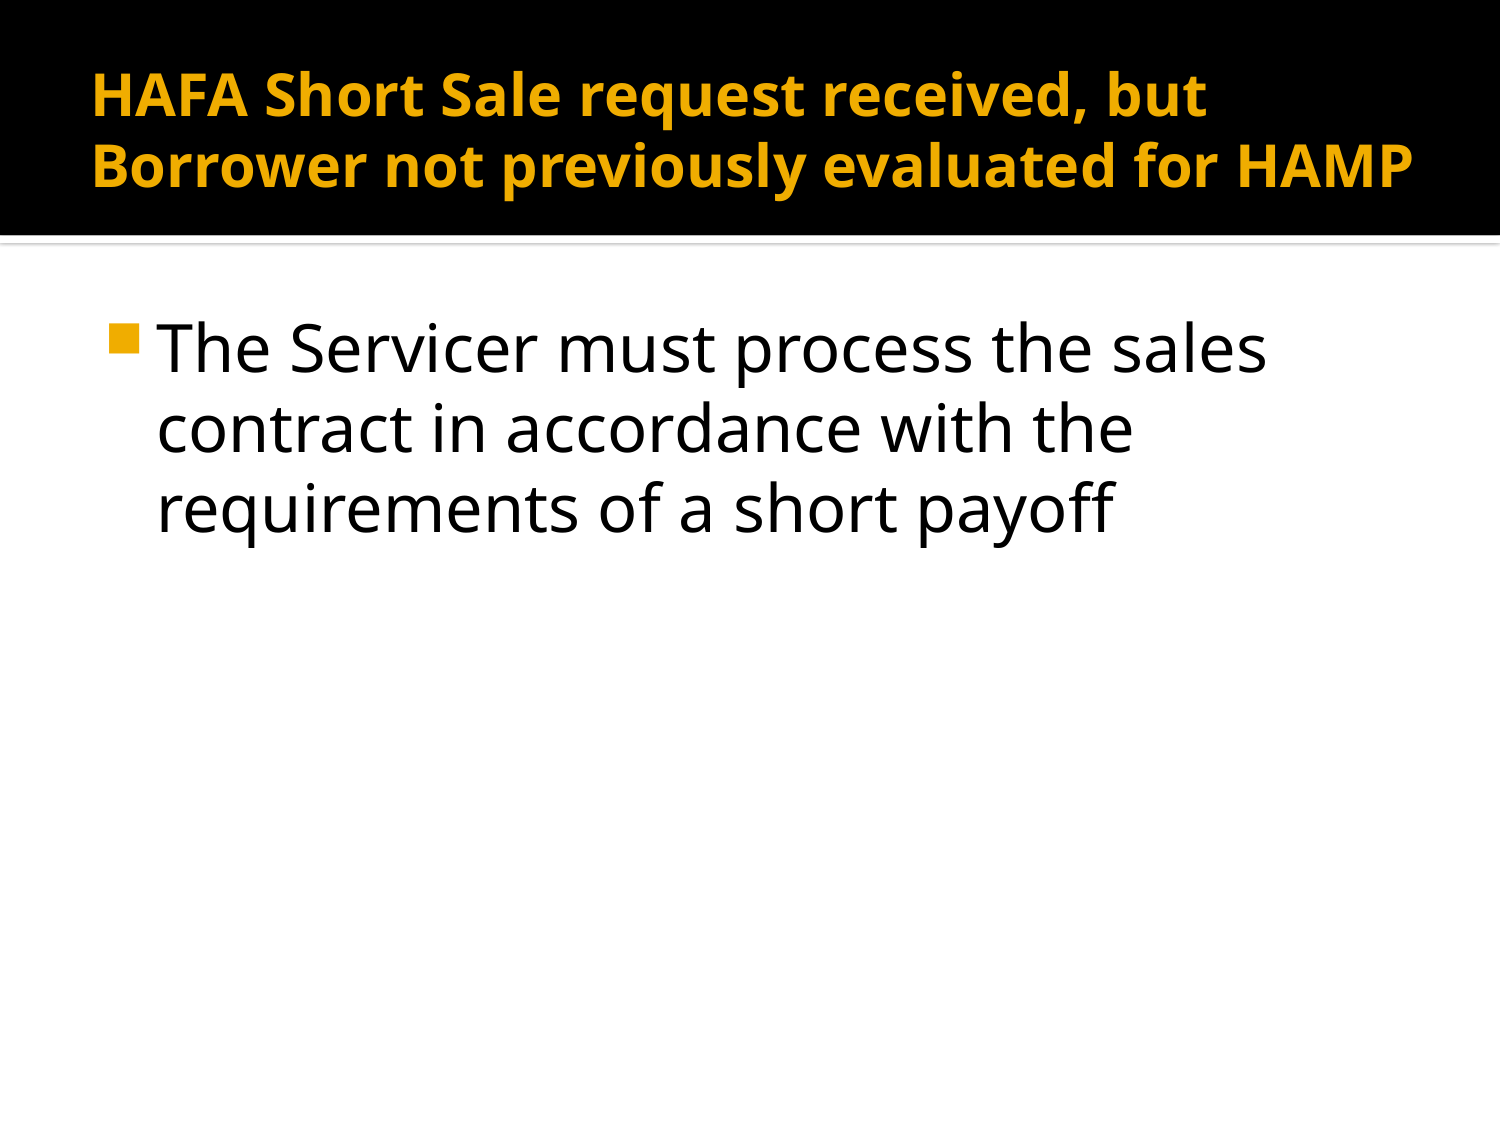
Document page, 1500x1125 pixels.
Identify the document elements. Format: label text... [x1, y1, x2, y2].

title HAFA Short Sale request received, but Borrower not previously evaluated for HAMP [75, 25, 1425, 231]
list The Servicer must process the sales contract in accordance with the requirements of a short payoff [75, 291, 1425, 1050]
